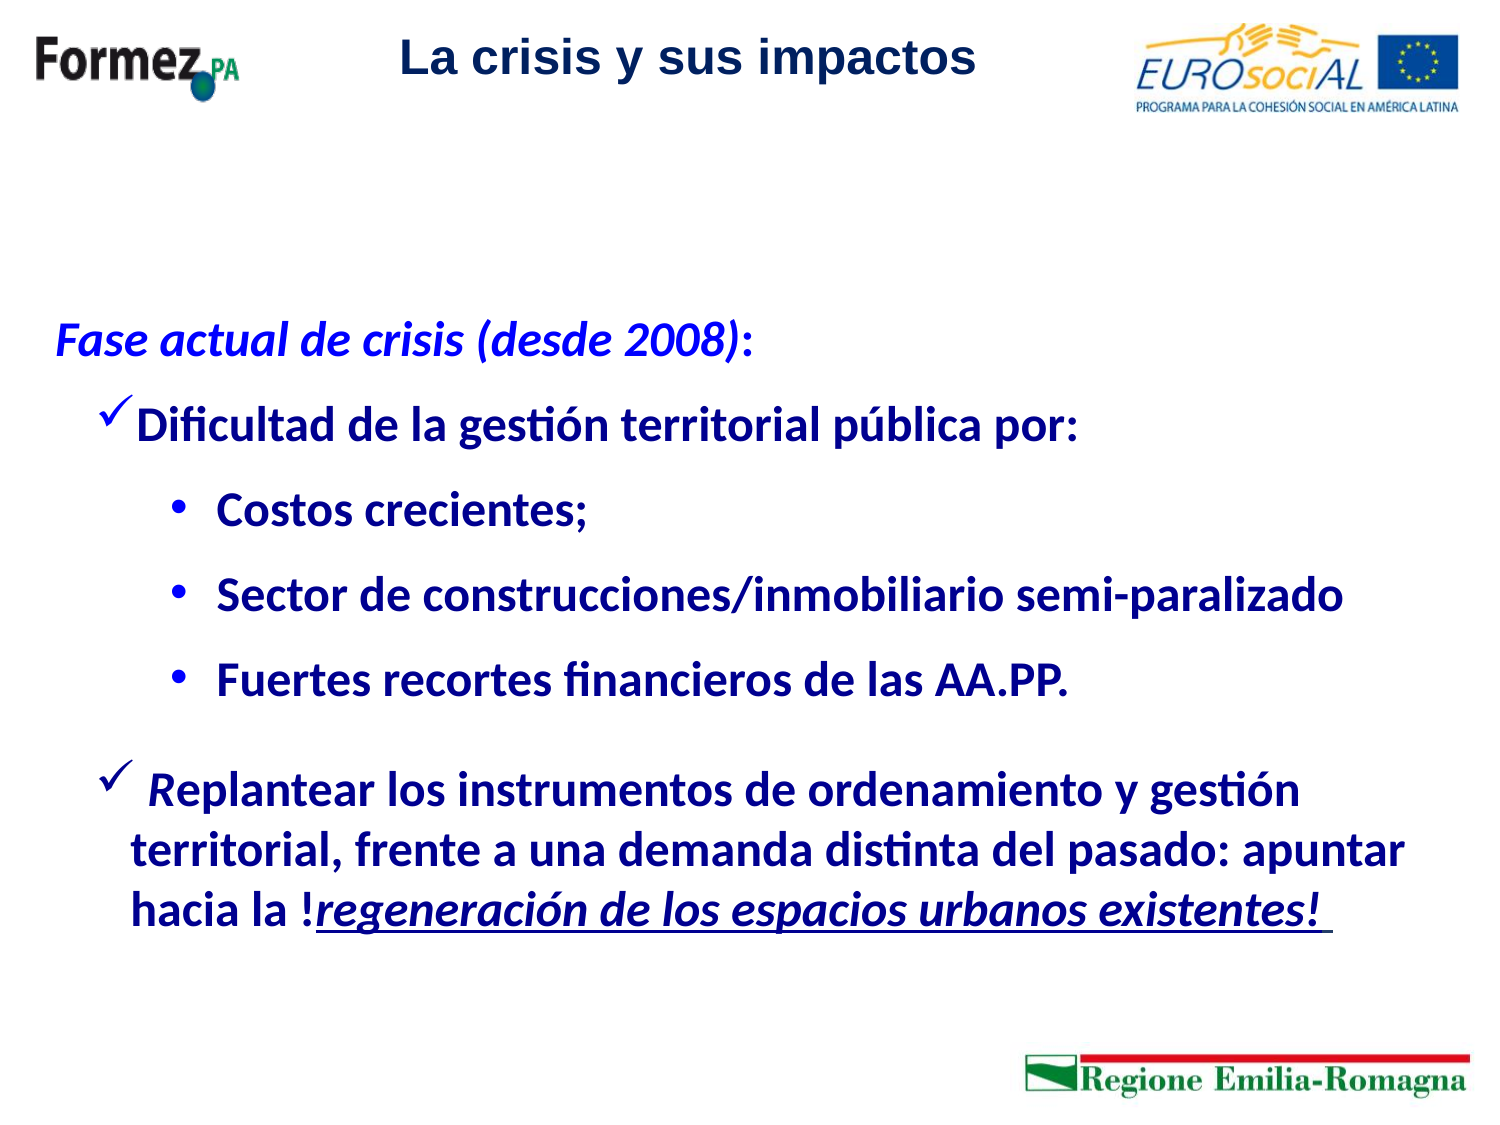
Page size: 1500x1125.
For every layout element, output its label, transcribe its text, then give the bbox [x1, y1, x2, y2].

picture [1134, 23, 1460, 113]
picture [32, 26, 241, 105]
text_box Fase actual de crisis (desde 2008): Dificultad de la gestión territorial pública por: Costos crecientes; Sector de construcciones/inmobiliario semi-paralizado Fuertes recortes financieros de las AA.PP. Replantear los instrumentos de ordenamiento y gestión territorial, frente a una demanda distinta del pasado: apuntar hacia la !regeneración de los espacios urbanos existentes! [40, 299, 1467, 944]
text_box La crisis y sus impactos [274, 17, 1102, 93]
picture [1009, 1042, 1483, 1113]
